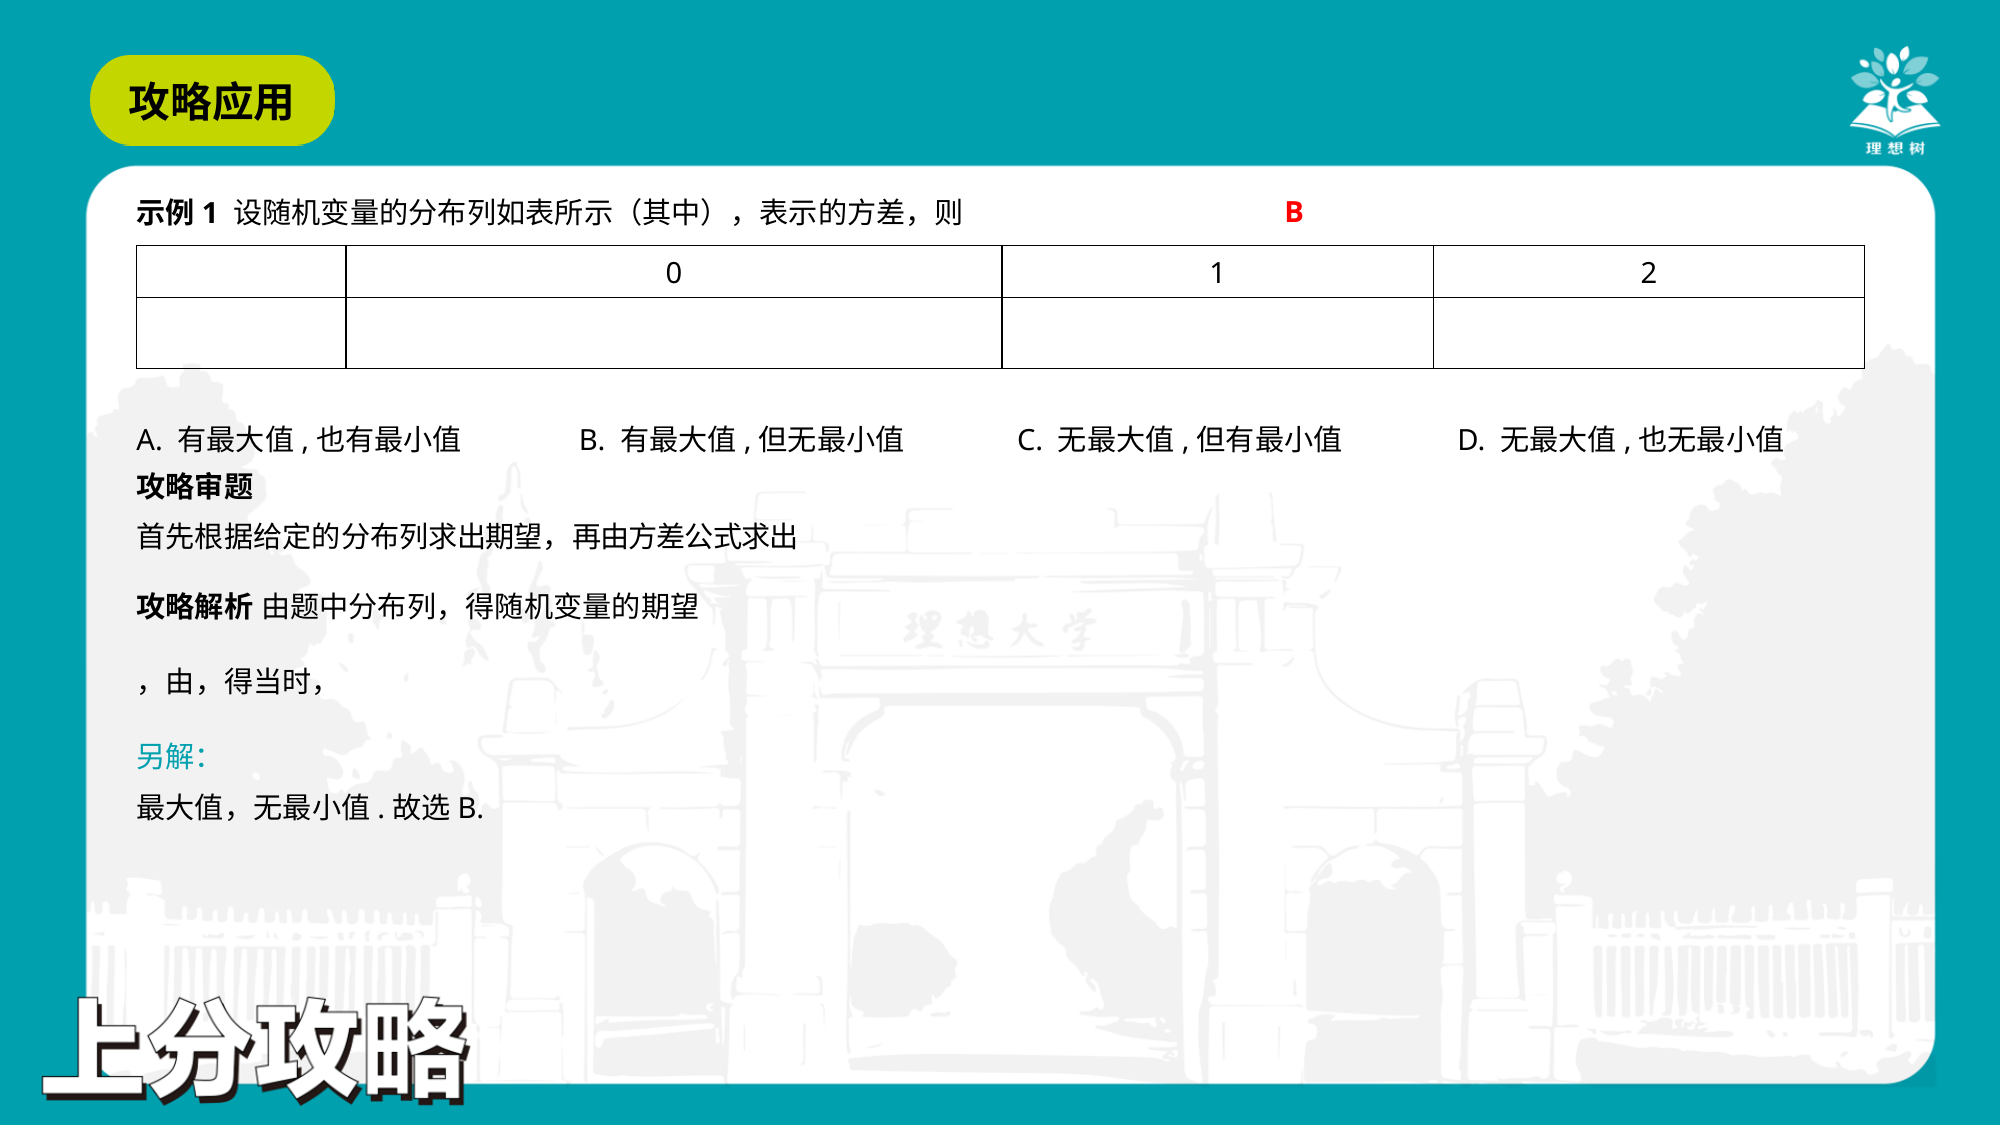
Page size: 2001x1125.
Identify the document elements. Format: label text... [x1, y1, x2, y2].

text_box B [1276, 176, 1313, 223]
text_box A. 有最大值,也有最小值 B. 有最大值,但无最小值 C. 无最大值,但有最小值 D. 无最大值,也无最小值 [136, 391, 1865, 449]
picture [0, 0, 2000, 1125]
